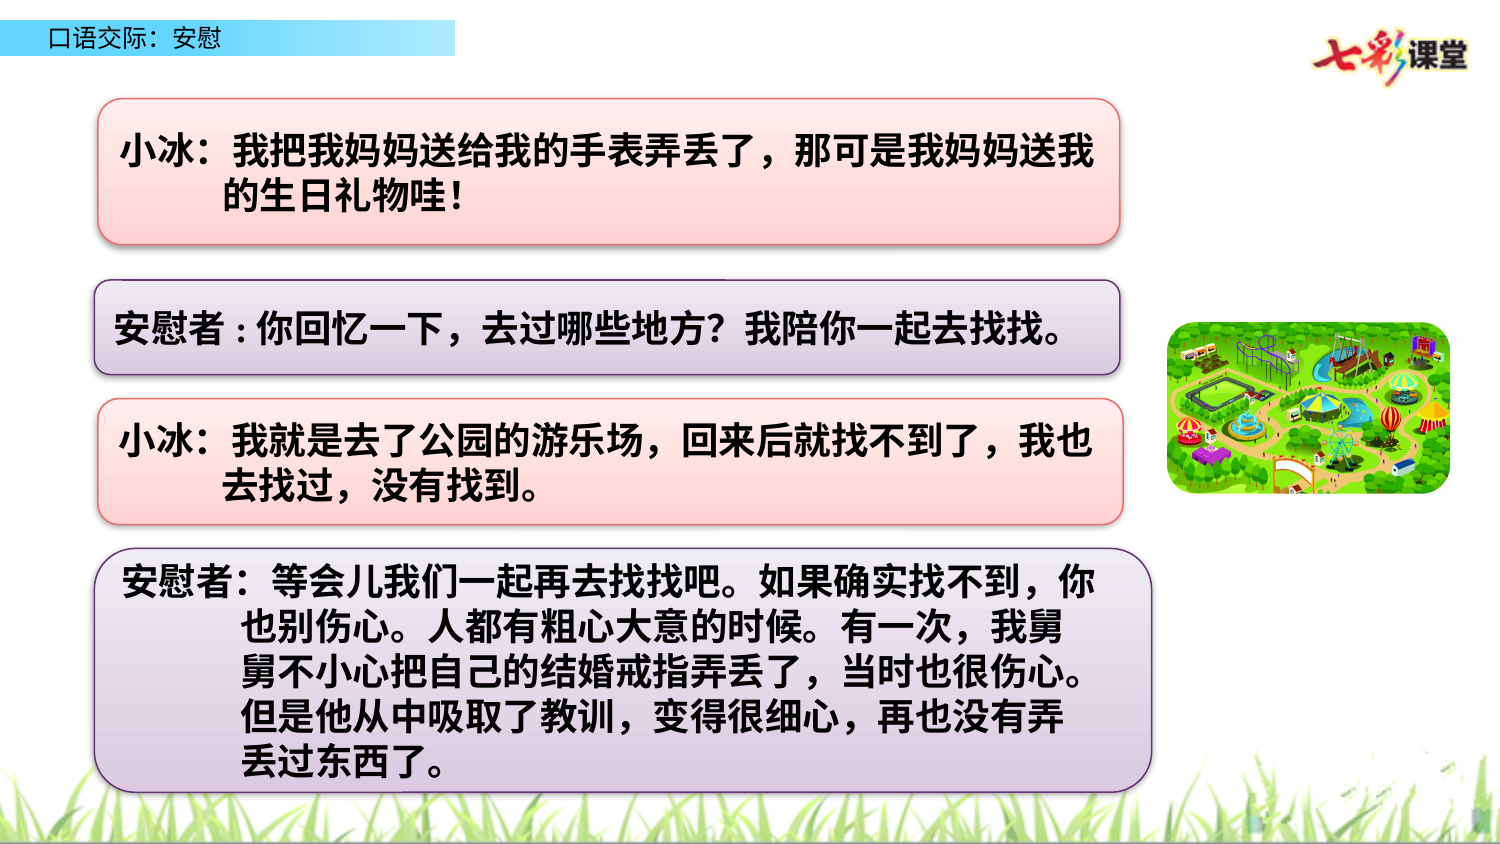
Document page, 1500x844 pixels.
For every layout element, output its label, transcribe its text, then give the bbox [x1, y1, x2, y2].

text_box 小冰：我把我妈妈送给我的手表弄丢了，那可是我妈妈送我 的生日礼物哇！ [97, 97, 1121, 246]
text_box 小冰：我就是去了公园的游乐场，回来后就找不到了，我也 去找过，没有找到。 [97, 397, 1124, 526]
picture [1166, 321, 1451, 494]
picture [0, 744, 1500, 844]
text_box 安慰者:你回忆一下，去过哪些地方？我陪你一起去找找。 [93, 279, 1121, 376]
text_box 安慰者：等会儿我们一起再去找找吧。如果确实找不到，你 也别伤心。人都有粗心大意的时候。有一次，我舅 舅不小心把自己的结婚戒指弄丢了，当时也很伤心。 但是他从中吸取了教训，变得很细心，再也没有弄 丢过东西了。 [93, 547, 1153, 794]
picture [1308, 14, 1477, 95]
